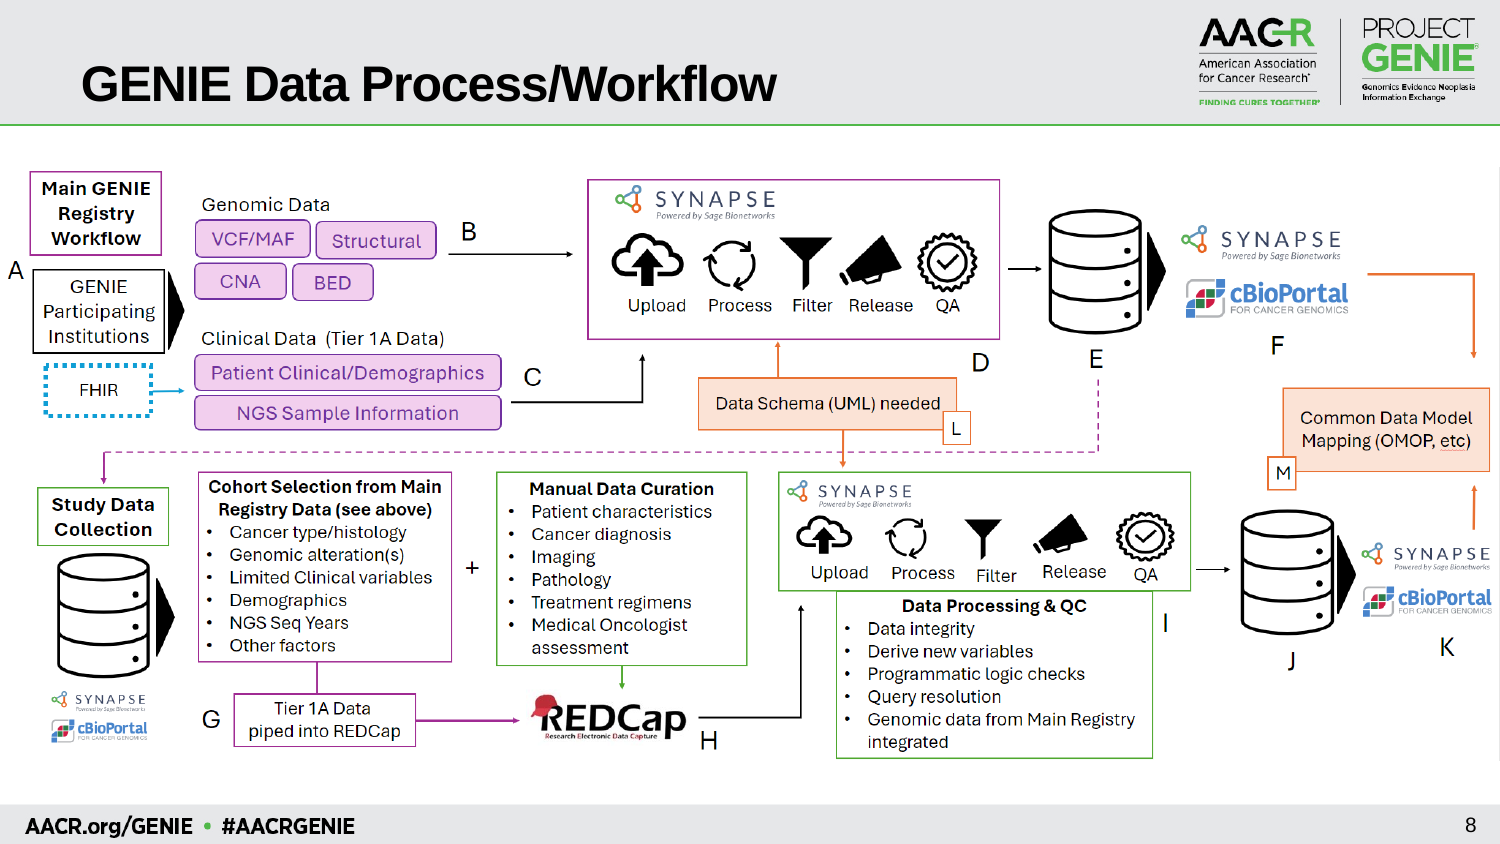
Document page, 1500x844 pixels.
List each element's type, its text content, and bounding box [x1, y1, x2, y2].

picture [0, 0, 1500, 844]
title GENIE Data Process/Workflow [65, 2, 1018, 120]
